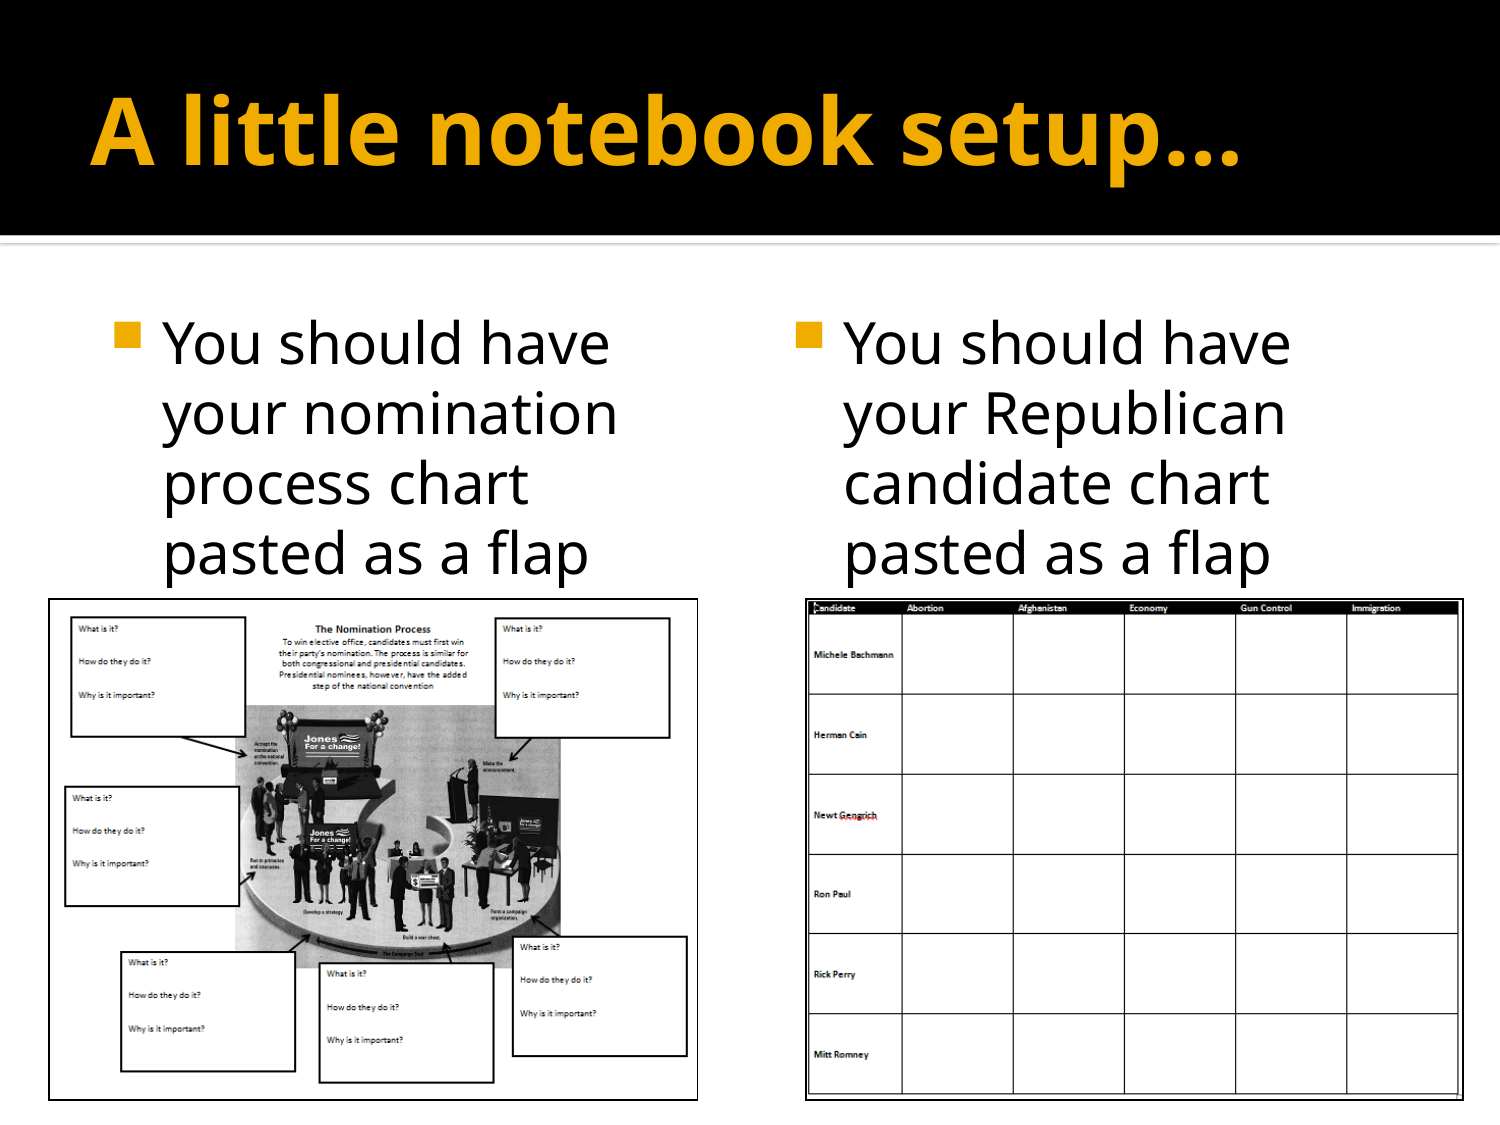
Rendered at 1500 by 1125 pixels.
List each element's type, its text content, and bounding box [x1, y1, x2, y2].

picture [49, 599, 697, 1100]
list You should have your Republican candidate chart pasted as a flap onto p. 65 [762, 291, 1425, 1050]
picture [806, 599, 1463, 1100]
title A little notebook setup… [75, 24, 1425, 231]
list You should have your nomination process chart pasted as a flap onto p. 61 [75, 291, 738, 1050]
